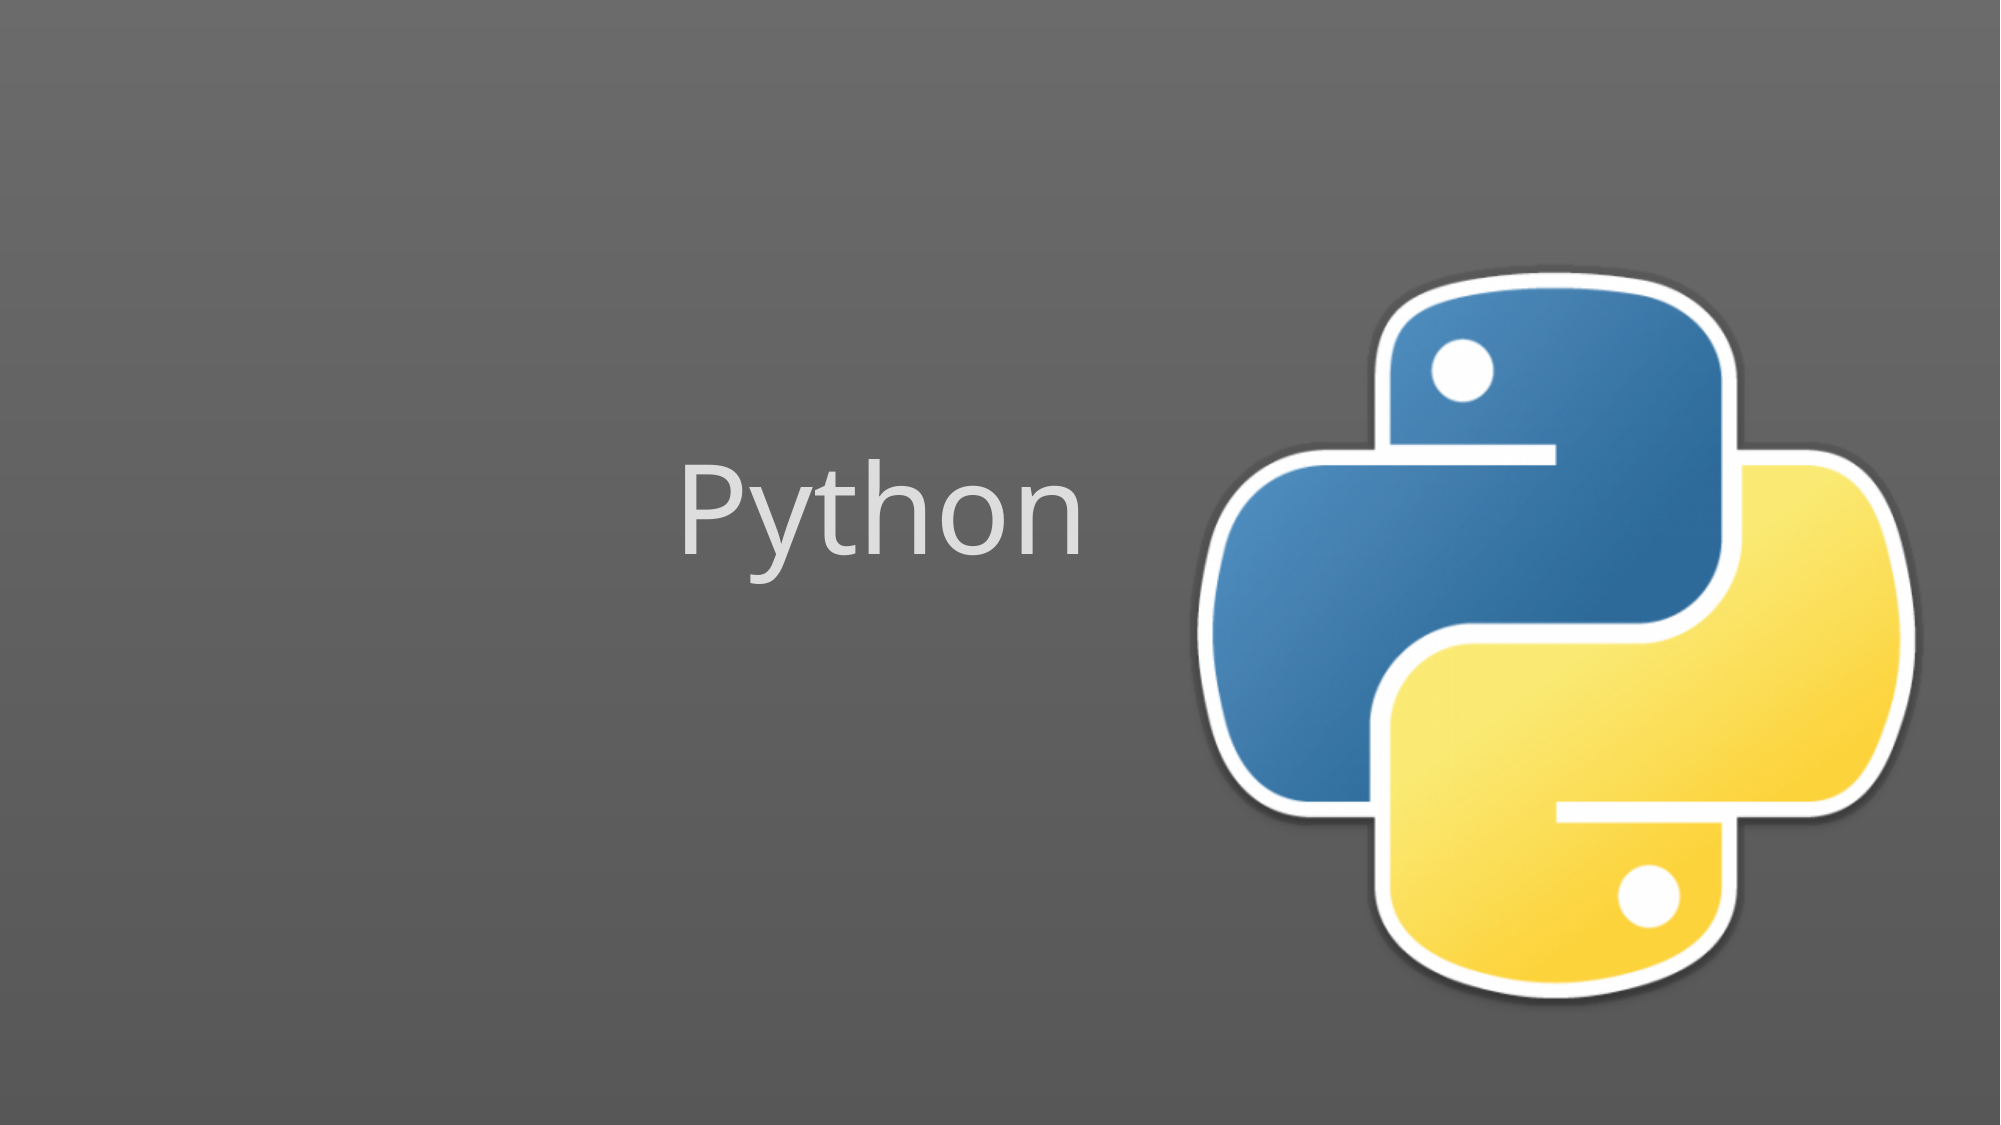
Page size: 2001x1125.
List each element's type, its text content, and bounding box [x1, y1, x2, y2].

picture [1086, 165, 2000, 1104]
title Python [131, 197, 1086, 590]
